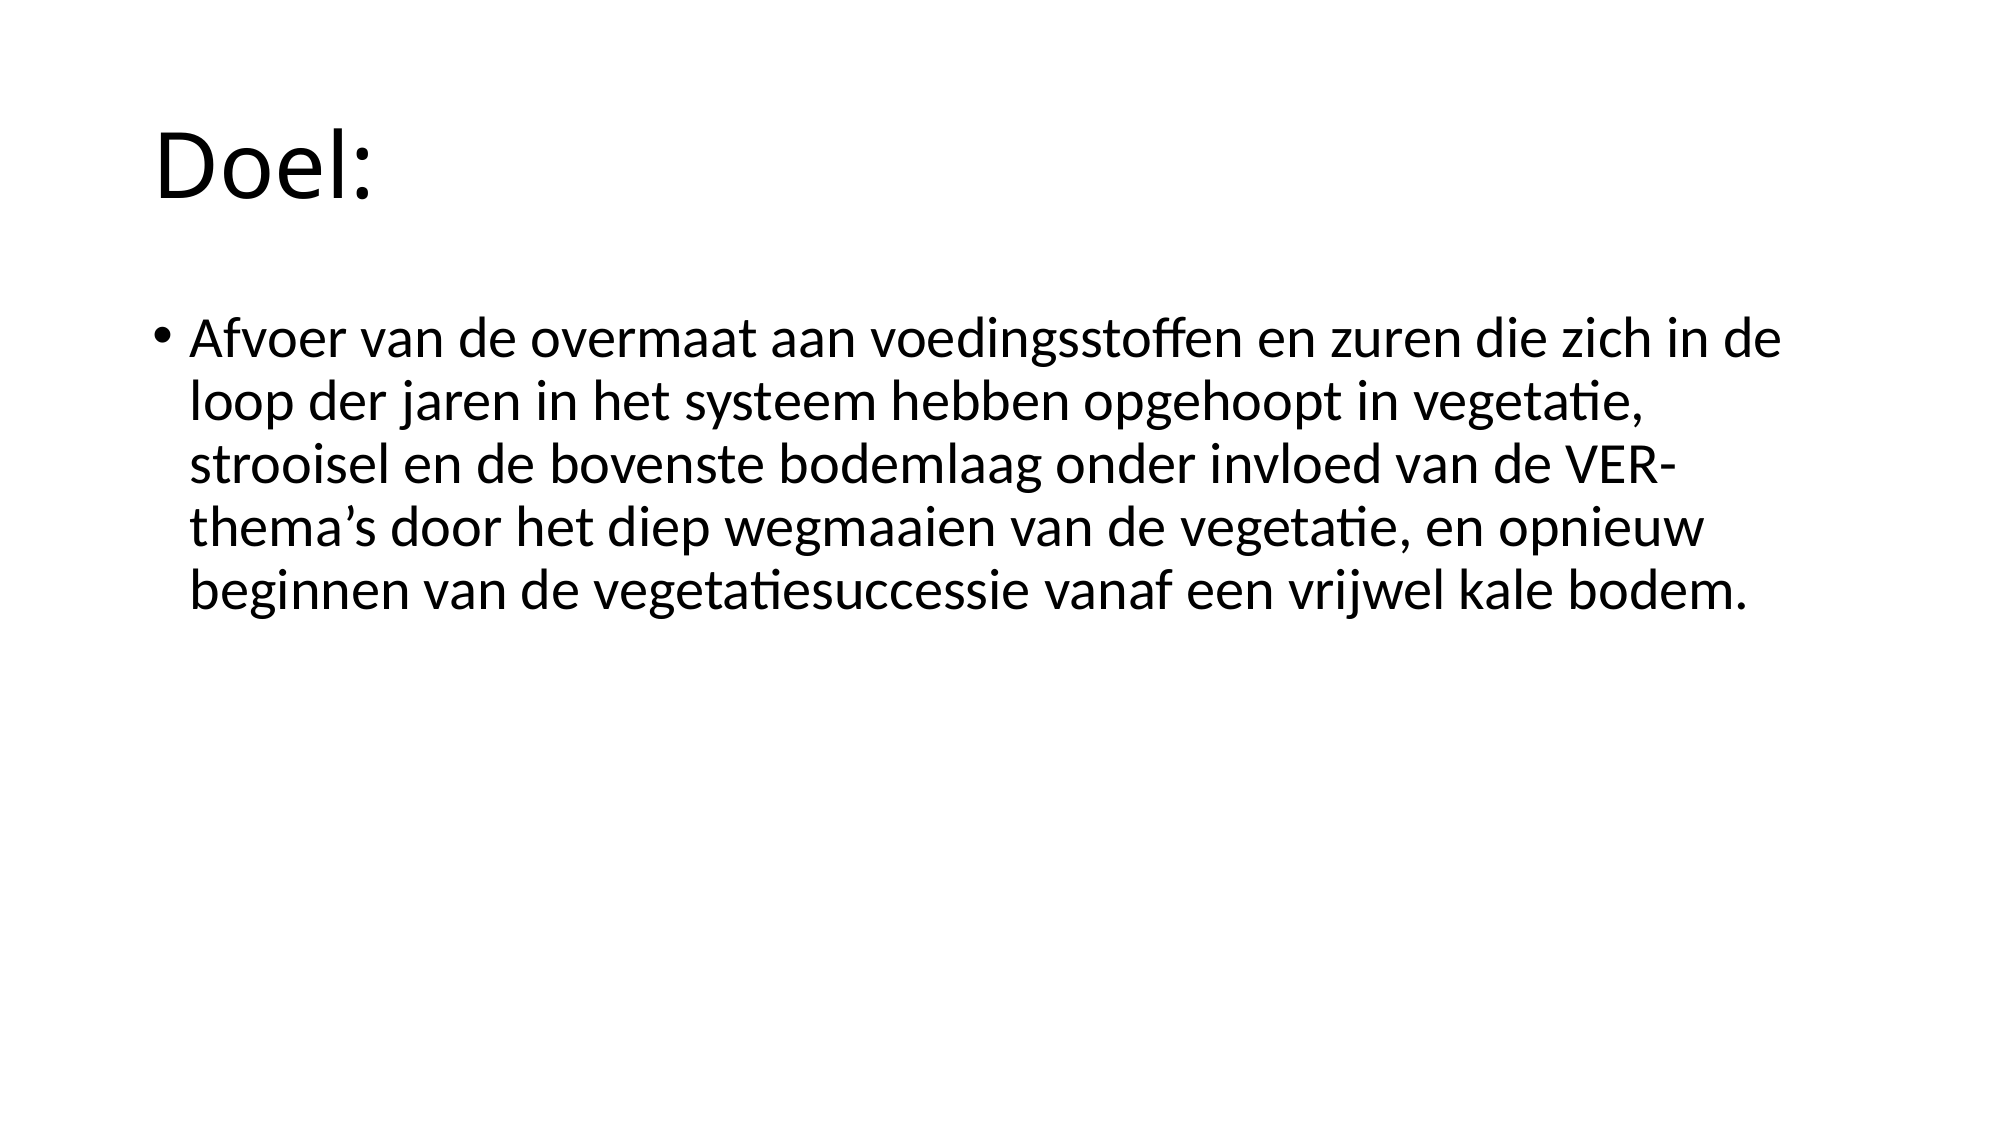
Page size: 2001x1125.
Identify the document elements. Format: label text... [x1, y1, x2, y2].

list Afvoer van de overmaat aan voedingsstoffen en zuren die zich in de loop der jaren in het systeem hebben opgehoopt in vegetatie, strooisel en de bovenste bodemlaag onder invloed van de VER-thema’s door het diep wegmaaien van de vegetatie, en opnieuw beginnen van de vegetatiesuccessie vanaf een vrijwel kale bodem. [137, 299, 1863, 1014]
title Doel: [137, 59, 1863, 278]
